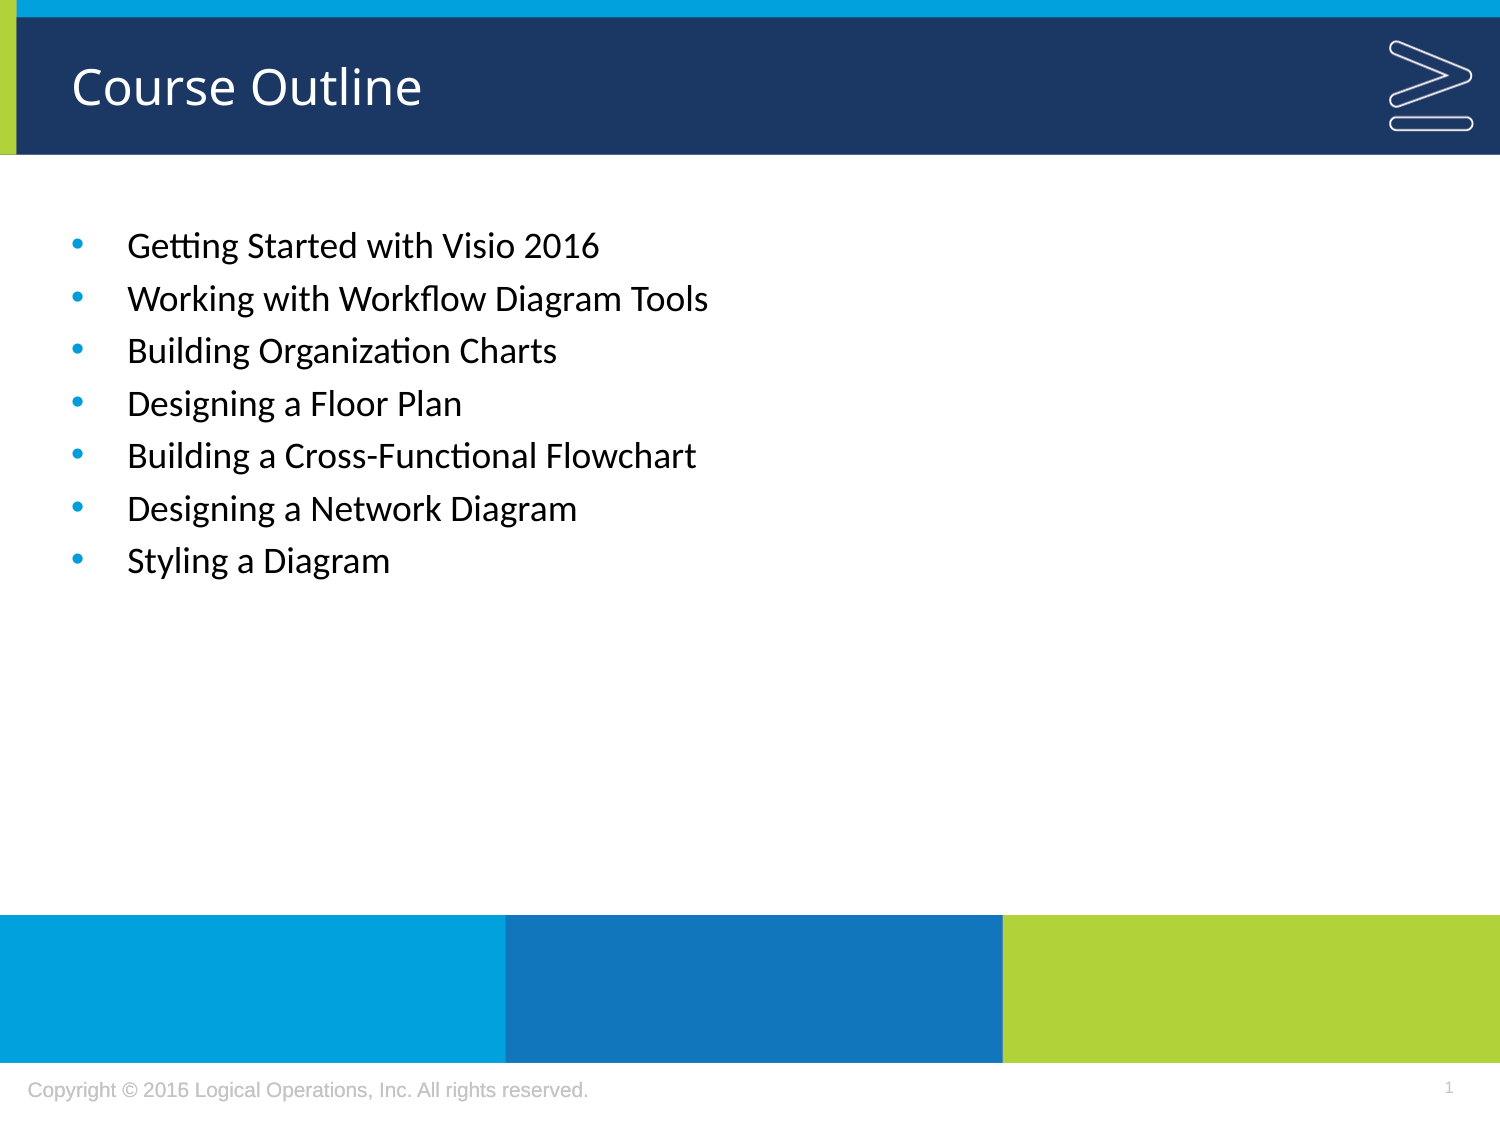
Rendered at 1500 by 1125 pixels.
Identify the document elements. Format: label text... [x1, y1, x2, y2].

list Getting Started with Visio 2016 Working with Workflow Diagram Tools Building Organization Charts Designing a Floor Plan Building a Cross-Functional Flowchart Designing a Network Diagram Styling a Diagram [56, 213, 1444, 892]
title Course Outline [56, 16, 1350, 155]
slide_number 1 [1118, 1057, 1469, 1118]
picture [1350, 18, 1500, 155]
picture [0, 0, 56, 155]
picture [506, 915, 1500, 1063]
